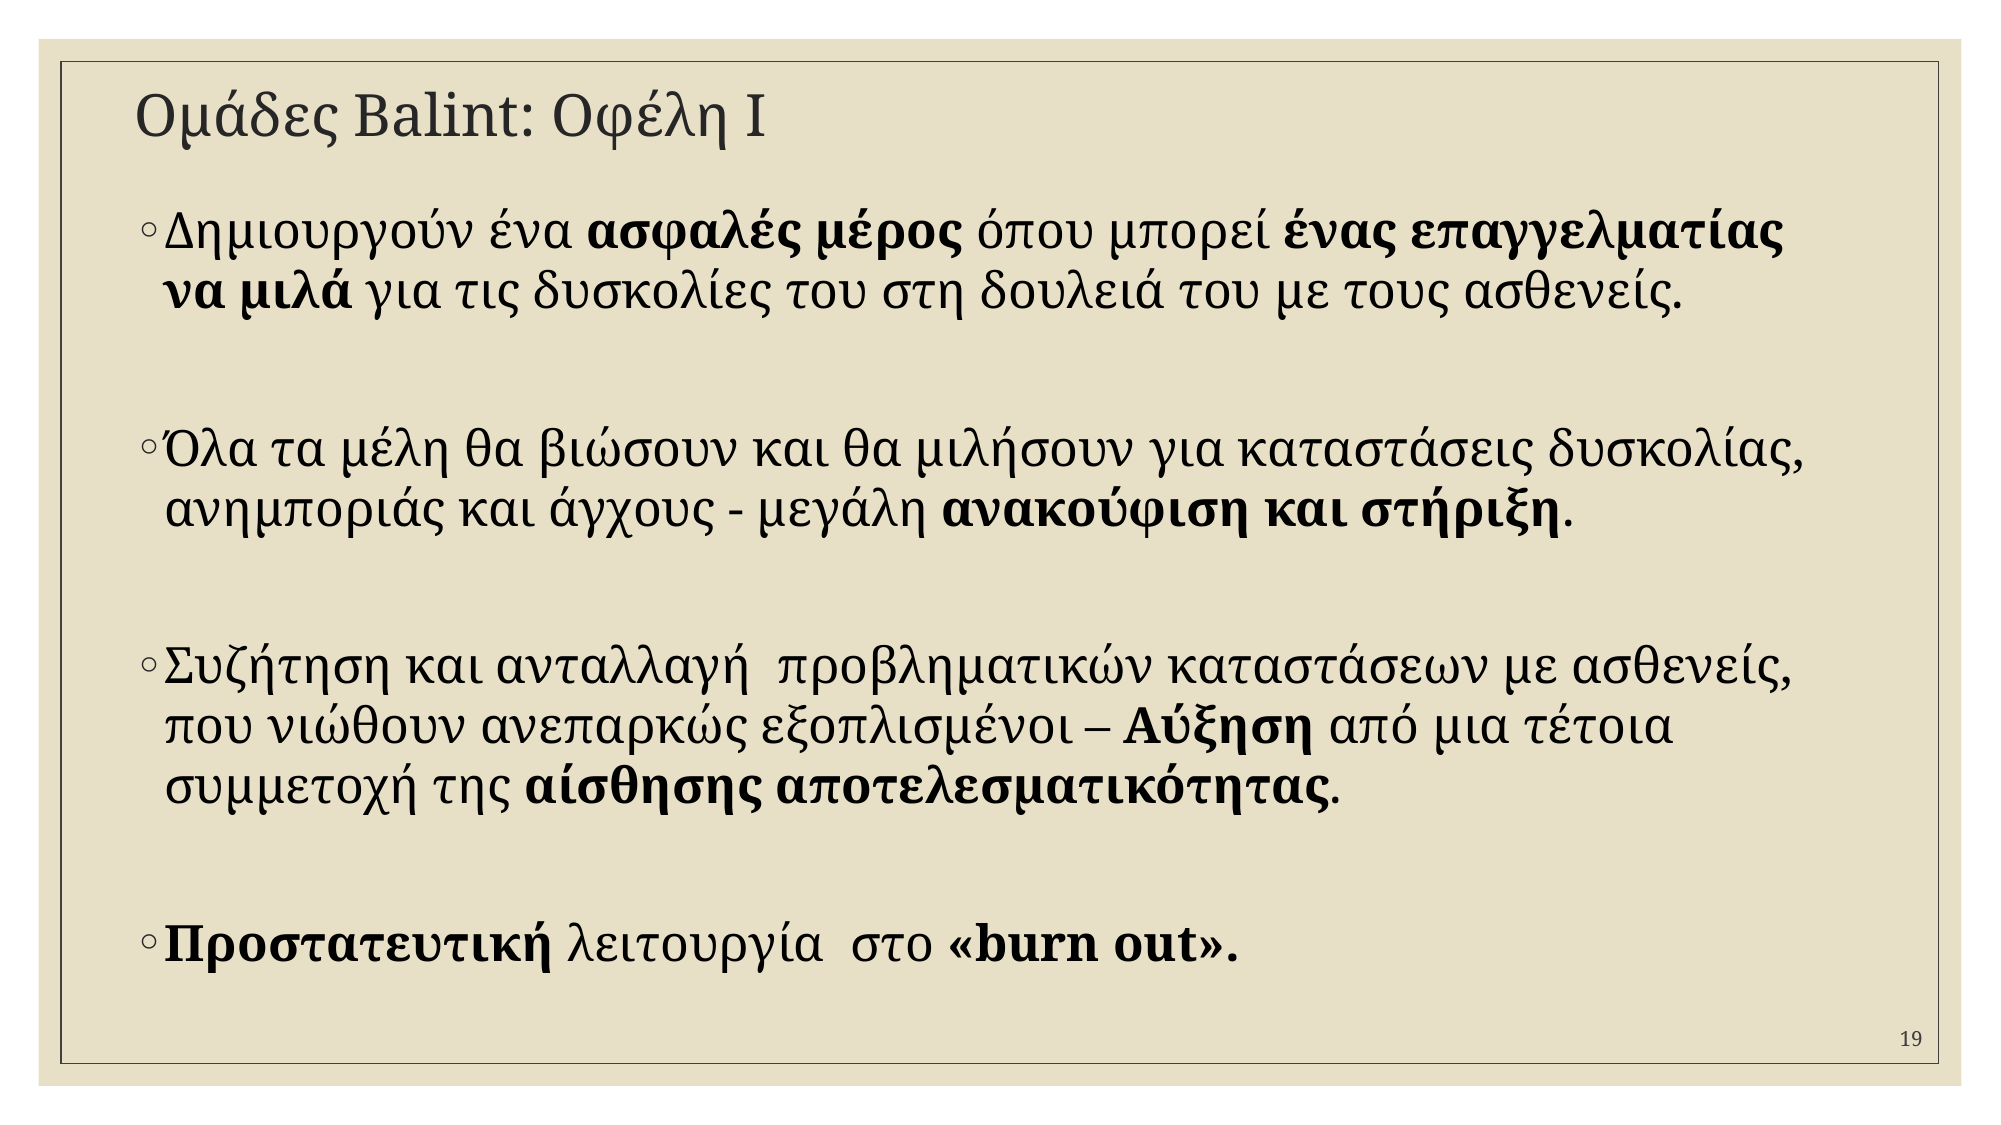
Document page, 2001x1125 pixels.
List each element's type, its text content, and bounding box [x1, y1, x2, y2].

slide_number 19 [1697, 1019, 1938, 1062]
list Δημιουργούν ένα ασφαλές μέρος όπου μπορεί ένας επαγγελματίας να μιλά για τις δυσκολίες του στη δουλειά του με τους ασθενείς. Όλα τα μέλη θα βιώσουν και θα μιλήσουν για καταστάσεις δυσκολίας, ανημποριάς και άγχους - μεγάλη ανακούφιση και στήριξη. Συζήτηση και ανταλλαγή προβληματικών καταστάσεων με ασθενείς, που νιώθουν ανεπαρκώς εξοπλισμένοι – Αύξηση από μια τέτοια συμμετοχή της αίσθησης αποτελεσματικότητας. Προστατευτική λειτουργία στο «burn out». [119, 191, 1865, 1125]
title Ομάδες Balint: Οφέλη Ι [119, 61, 1770, 174]
